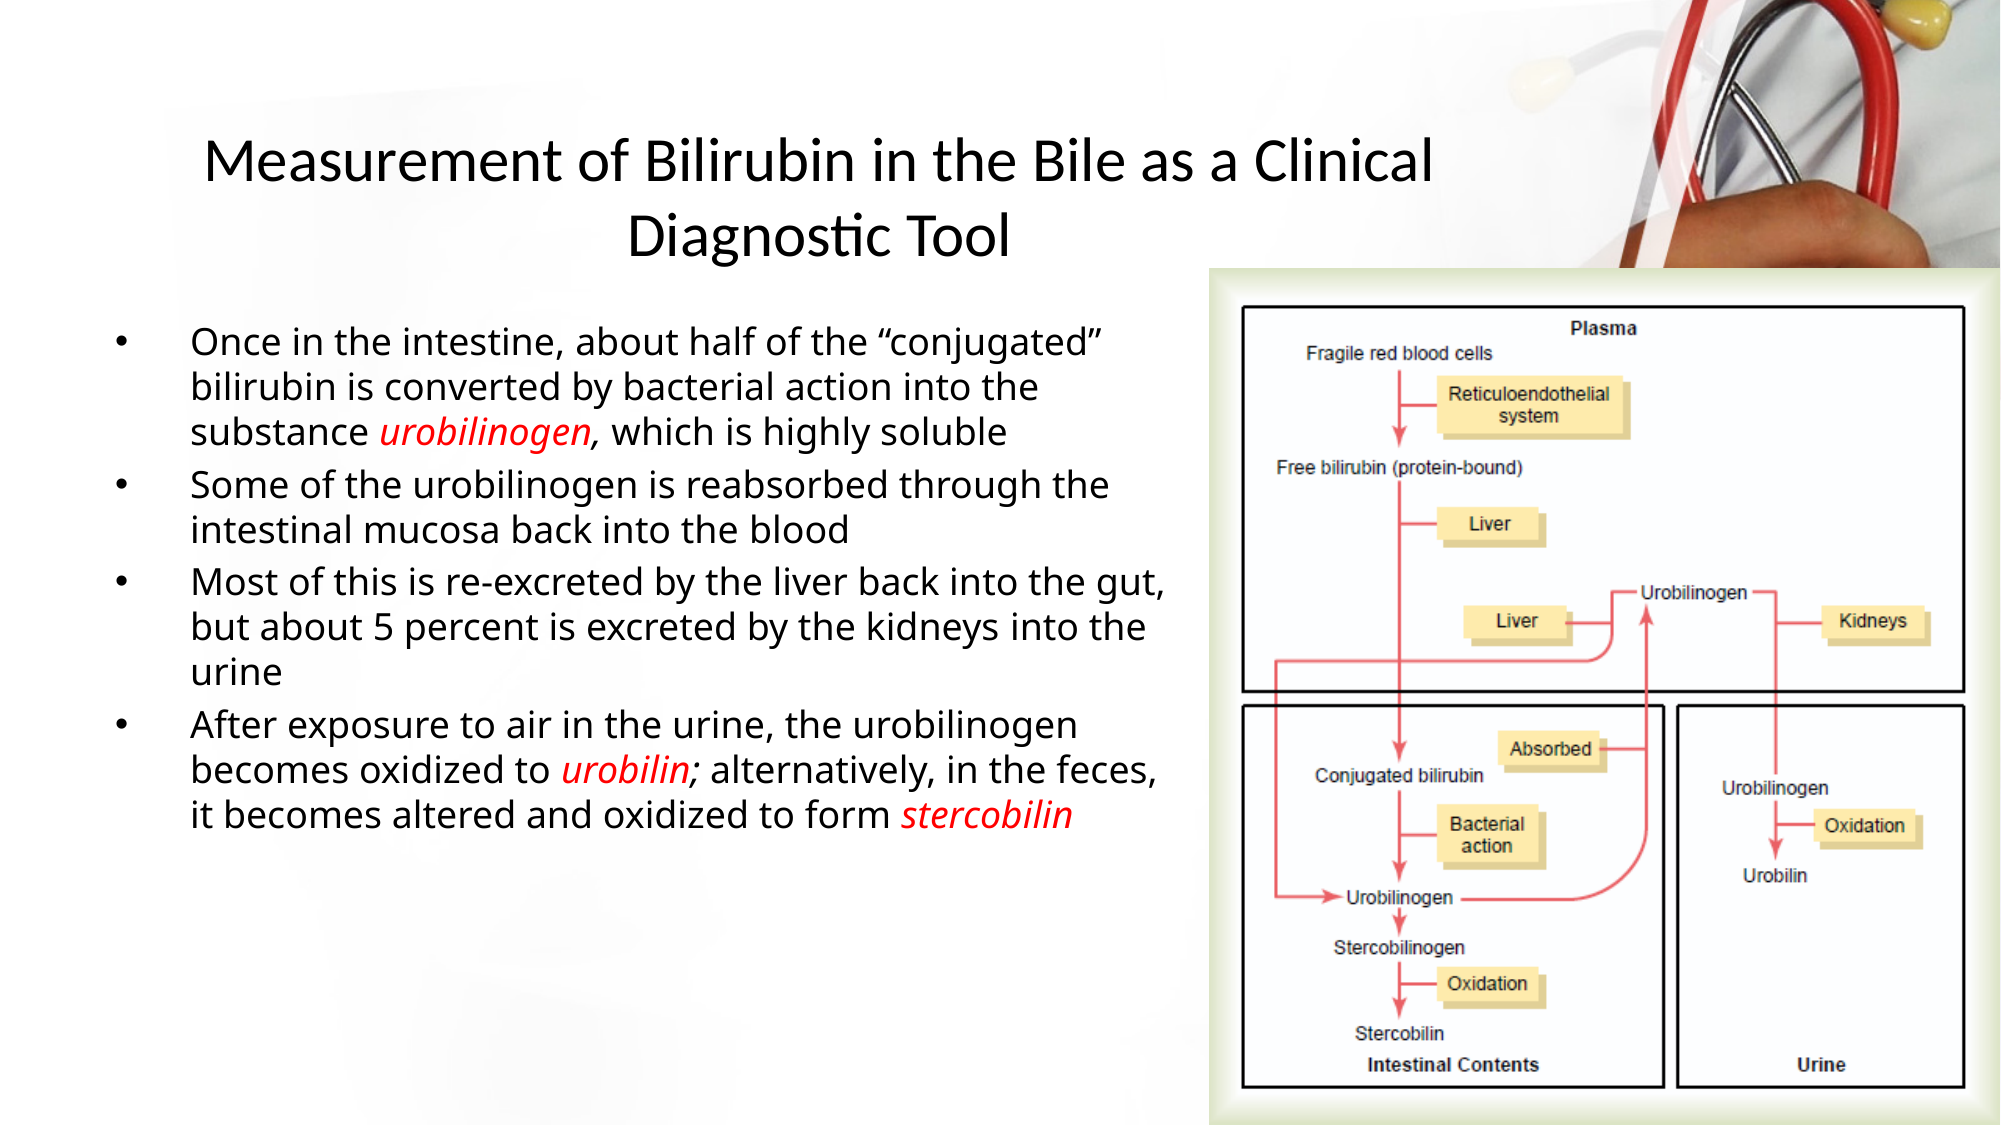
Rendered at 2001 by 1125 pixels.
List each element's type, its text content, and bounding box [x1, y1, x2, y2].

picture [0, 0, 2001, 1125]
list Once in the intestine, about half of the “conjugated” bilirubin is converted by bacterial action into the substance urobilinogen, which is highly soluble Some of the urobilinogen is reabsorbed through the intestinal mucosa back into the blood Most of this is re-excreted by the liver back into the gut, but about 5 percent is excreted by the kidneys into the urine After exposure to air in the urine, the urobilinogen becomes oxidized to urobilin; alternatively, in the feces, it becomes altered and oxidized to form stercobilin [100, 310, 1185, 1043]
title Measurement of Bilirubin in the Bile as a Clinical Diagnostic Tool [99, 110, 1540, 278]
